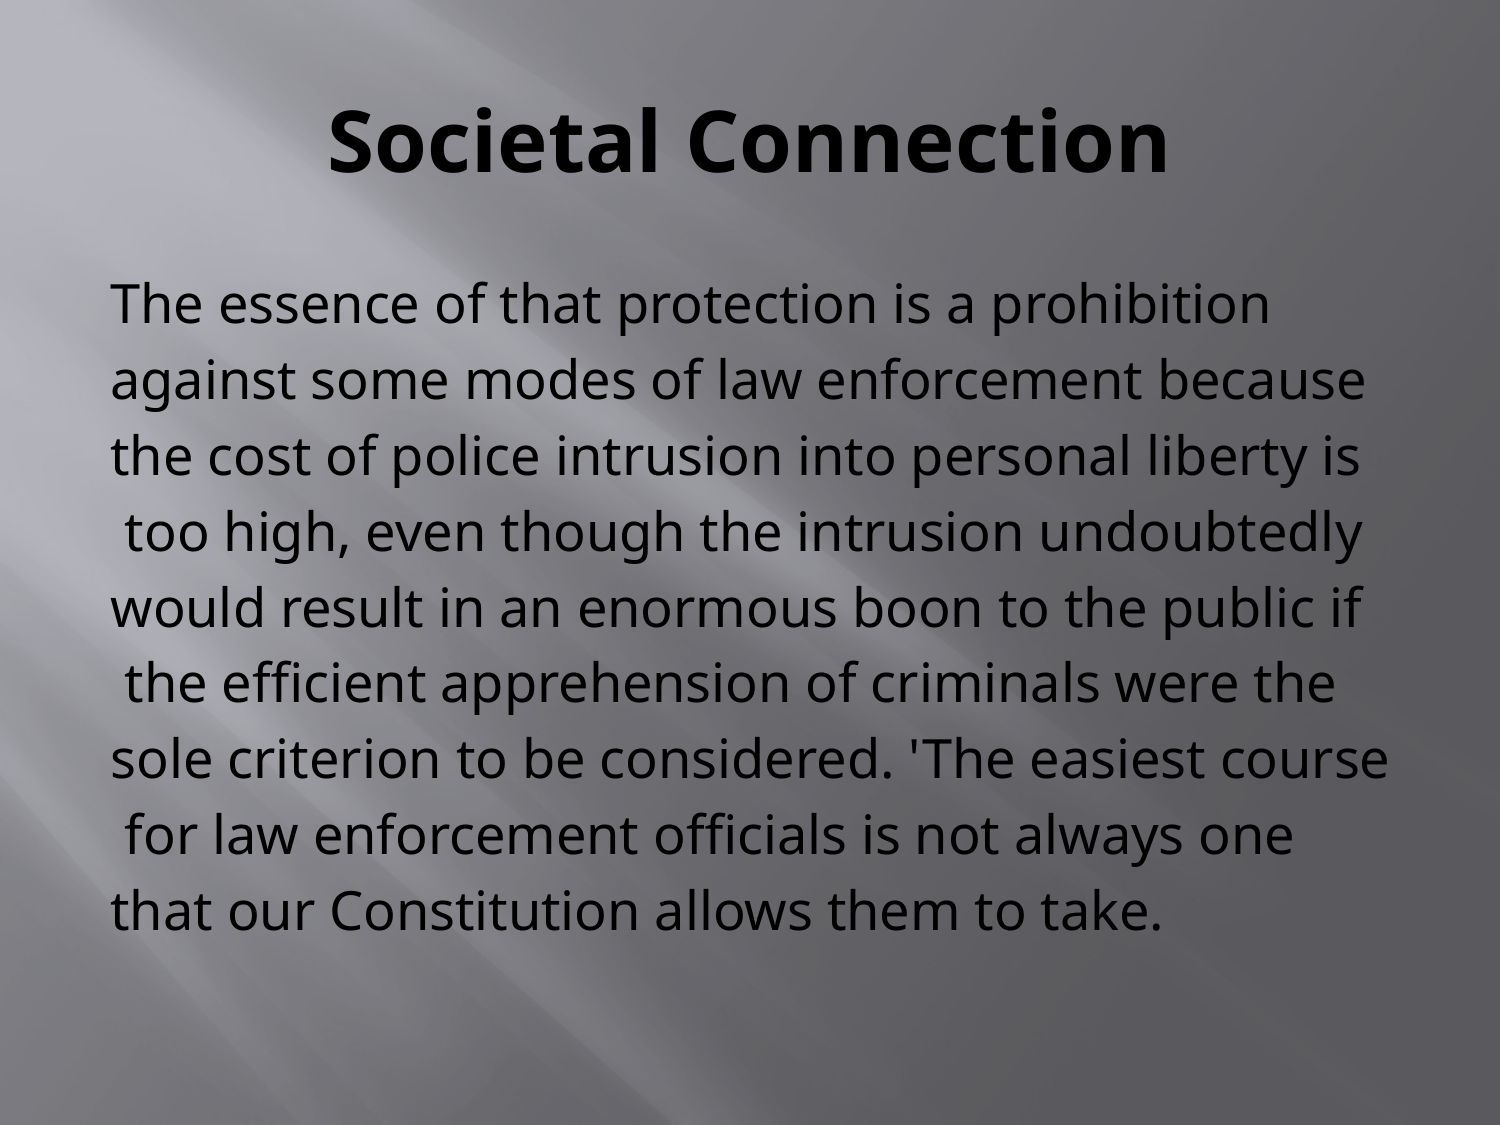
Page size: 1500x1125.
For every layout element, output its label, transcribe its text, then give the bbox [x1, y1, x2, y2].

title Societal Connection [75, 45, 1425, 233]
list The essence of that protection is a prohibition against some modes of law enforcement because the cost of police intrusion into personal liberty is too high, even though the intrusion undoubtedly would result in an enormous boon to the public if the efficient apprehension of criminals were the sole criterion to be considered. 'The easiest course for law enforcement officials is not always one that our Constitution allows them to take. [75, 262, 1425, 1035]
